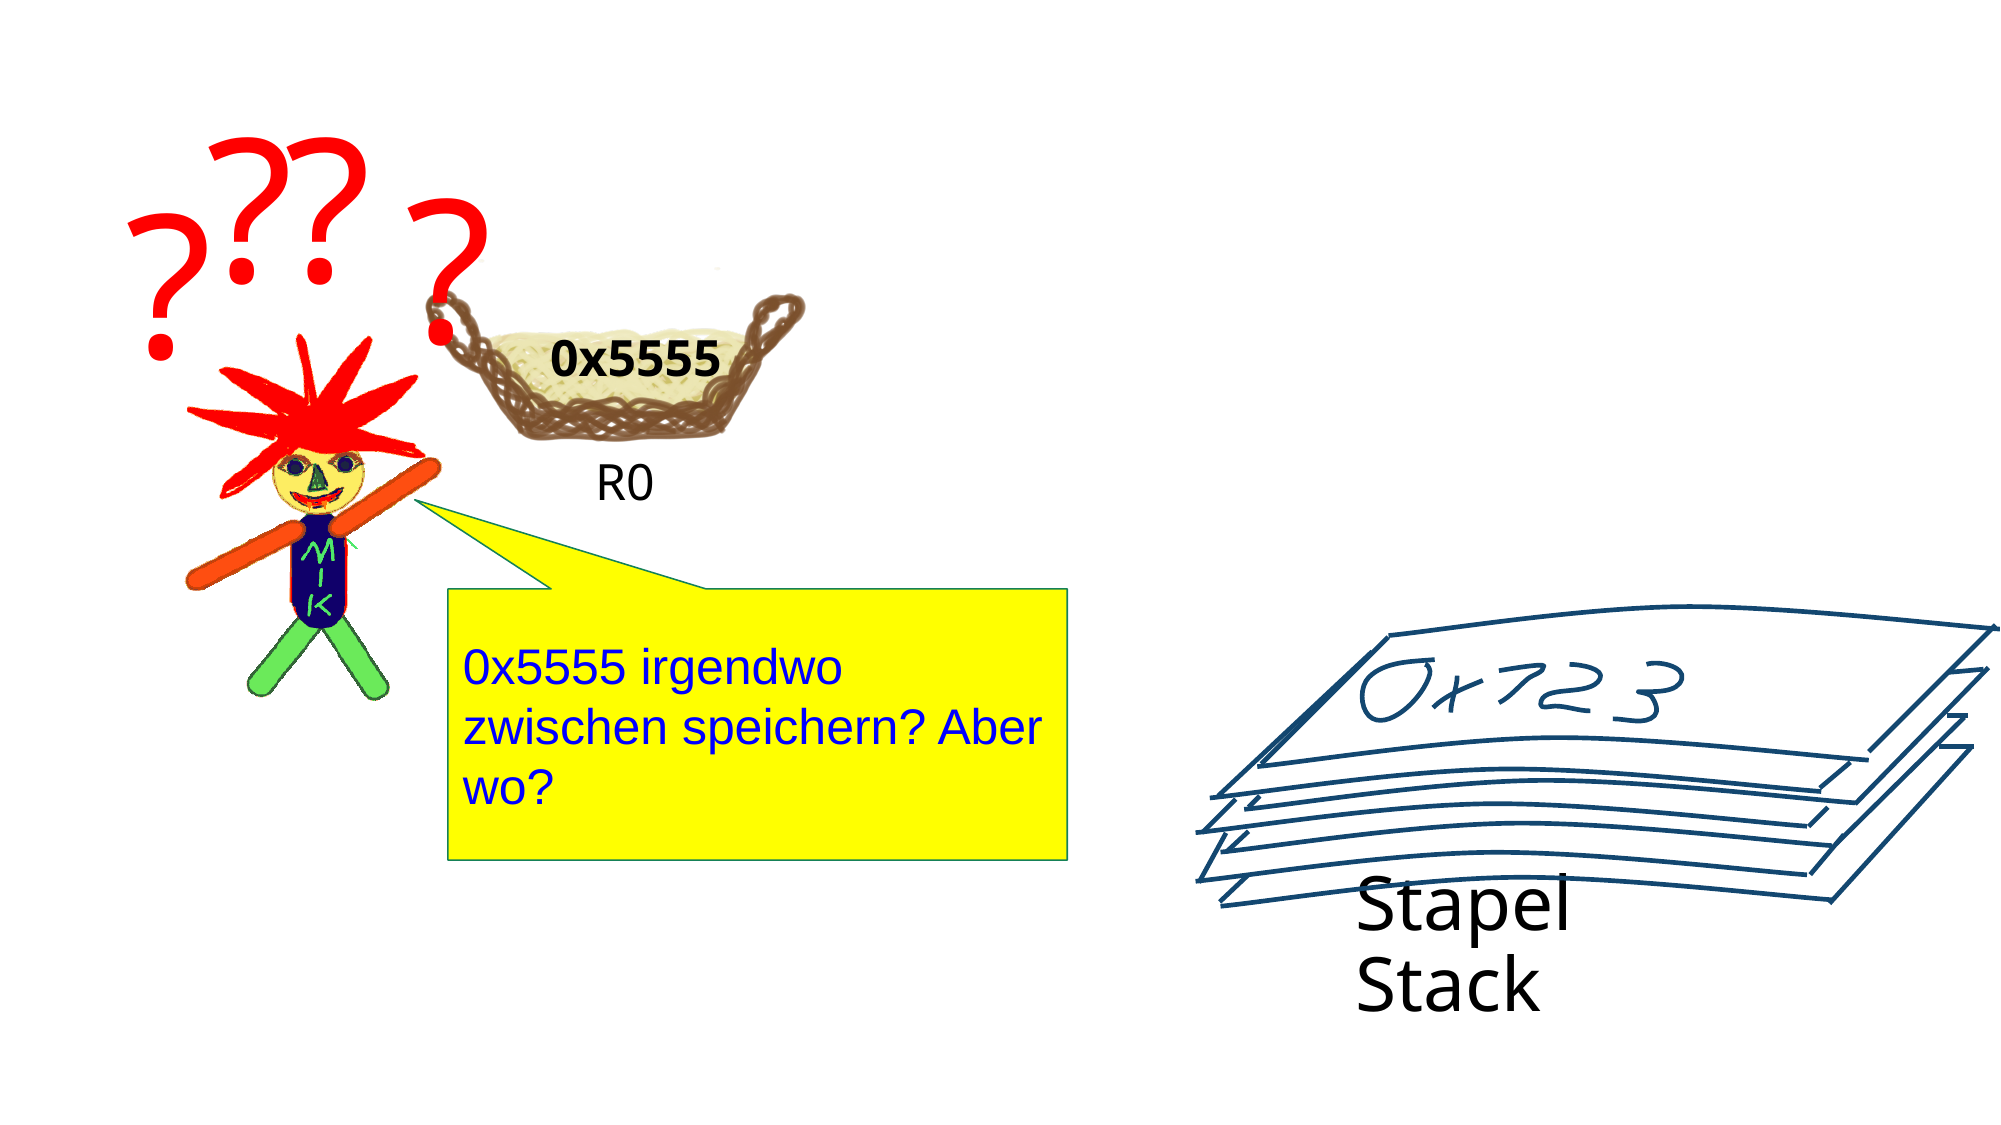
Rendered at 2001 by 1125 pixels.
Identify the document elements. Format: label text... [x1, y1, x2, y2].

text_box ? [110, 143, 231, 416]
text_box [1195, 606, 2000, 907]
title Stapel Stack [1340, 915, 1785, 987]
text_box 0x5555 irgendwo zwischen speichern? Aber wo? [447, 543, 1068, 861]
text_box ? [313, 67, 391, 323]
picture [157, 242, 848, 710]
text_box ? [390, 128, 511, 240]
text_box ? [191, 67, 313, 323]
